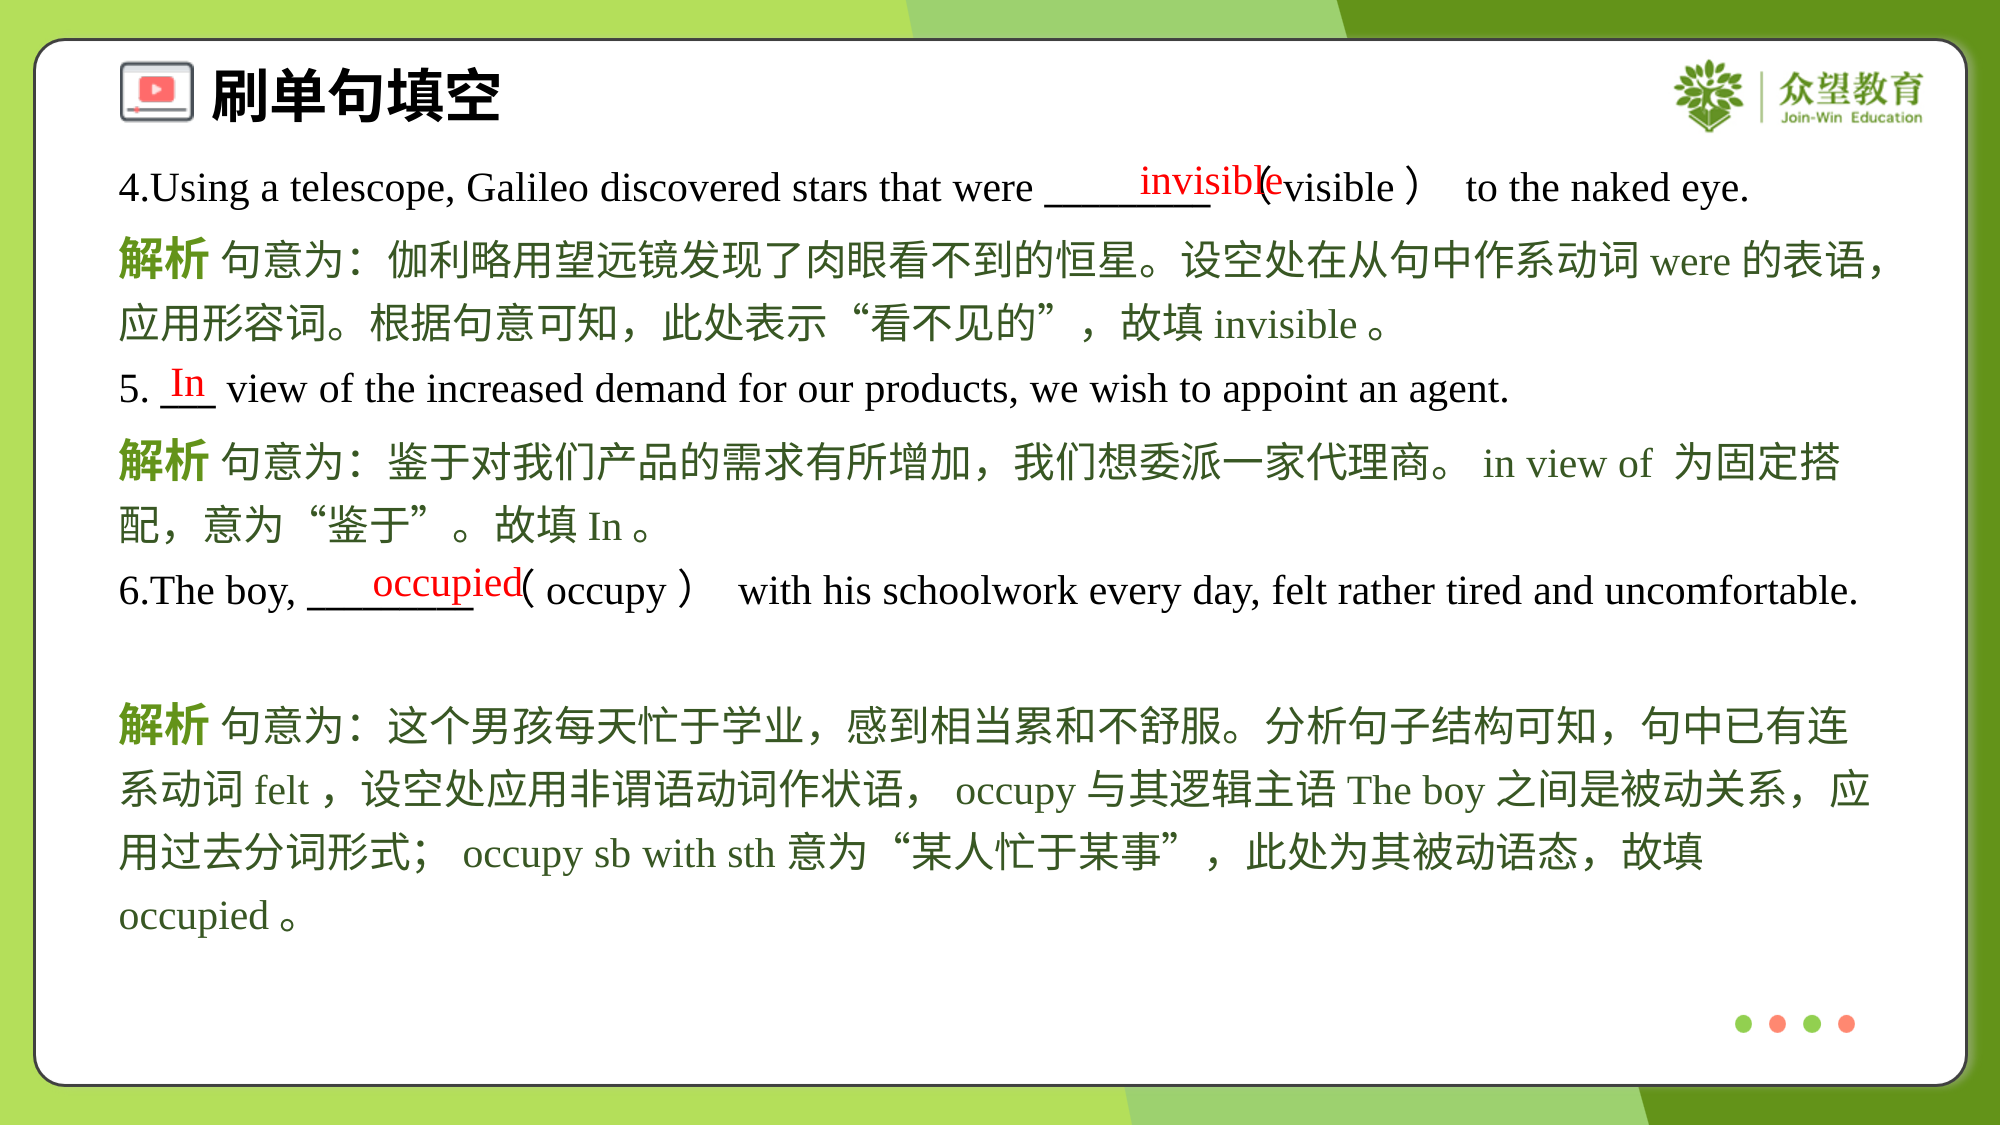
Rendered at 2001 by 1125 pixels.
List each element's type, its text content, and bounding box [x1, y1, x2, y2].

text_box 解析 句意为：鉴于对我们产品的需求有所增加，我们想委派一家代理商。in view of 为固定搭配，意为“鉴于”。故填In。 [118, 417, 1883, 545]
text_box occupied [368, 542, 528, 600]
text_box 5. ___ view of the increased demand for our products, we wish to appoint an agent. [118, 348, 1883, 406]
picture [0, 0, 2000, 1125]
text_box 6.The boy, _________ （occupy） with his schoolwork every day, felt rather tired and uncomfortable. [118, 550, 1883, 671]
text_box invisible [1135, 140, 1288, 199]
text_box 4.Using a telescope, Galileo discovered stars that were _________ （visible） to the naked eye. [118, 146, 1883, 204]
text_box In [165, 342, 210, 400]
text_box 解析 句意为：伽利略用望远镜发现了肉眼看不到的恒星。设空处在从句中作系动词were的表语，应用形容词。根据句意可知，此处表示“看不见的”，故填invisible。 [118, 215, 1883, 343]
text_box 解析 句意为：这个男孩每天忙于学业，感到相当累和不舒服。分析句子结构可知，句中已有连系动词felt，设空处应用非谓语动词作状语，occupy与其逻辑主语The boy之间是被动关系，应用过去分词形式；occupy sb with sth意为“某人忙于某事”，此处为其被动语态，故填occupied。 [118, 681, 1883, 871]
